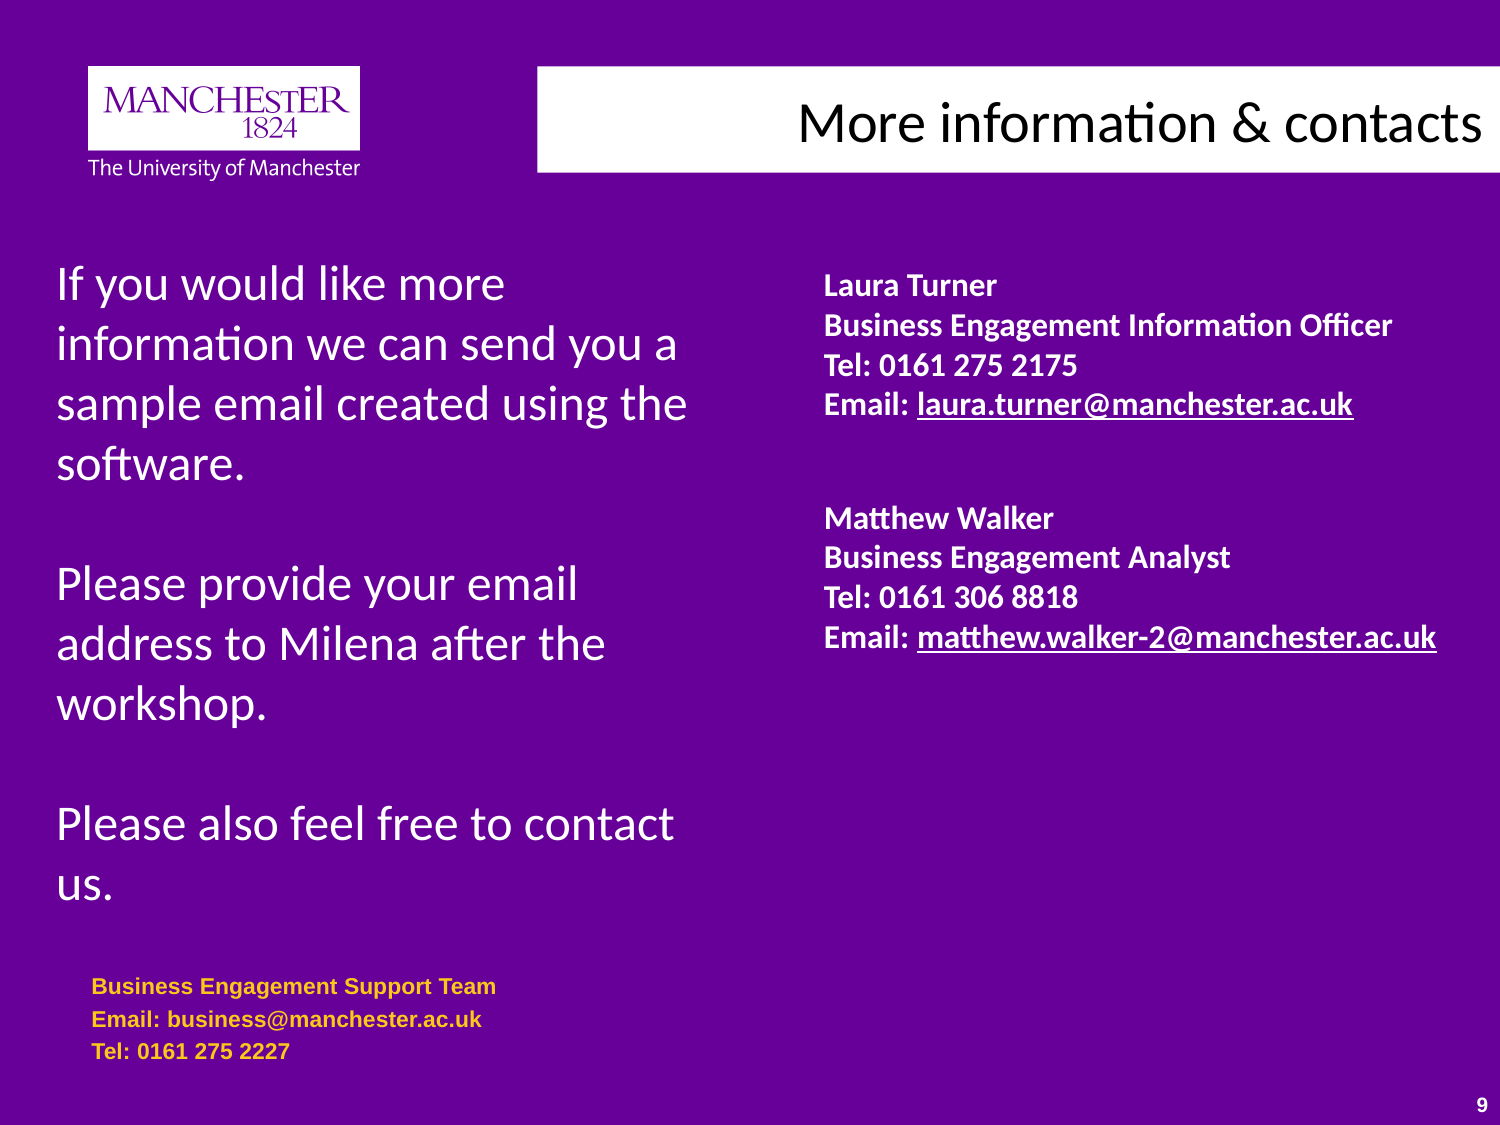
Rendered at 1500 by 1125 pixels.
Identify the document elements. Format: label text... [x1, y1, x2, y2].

picture [88, 66, 360, 181]
title More information & contacts [537, 66, 1500, 173]
text_box If you would like more information we can send you a sample email created using the software. Please provide your email address to Milena after the workshop. Please also feel free to contact us. [41, 243, 750, 979]
text_box Laura Turner Business Engagement Information Officer Tel: 0161 275 2175 Email: laura.turner@manchester.ac.uk Matthew Walker Business Engagement Analyst Tel: 0161 306 8818 Email: matthew.walker-2@manchester.ac.uk [809, 255, 1459, 976]
